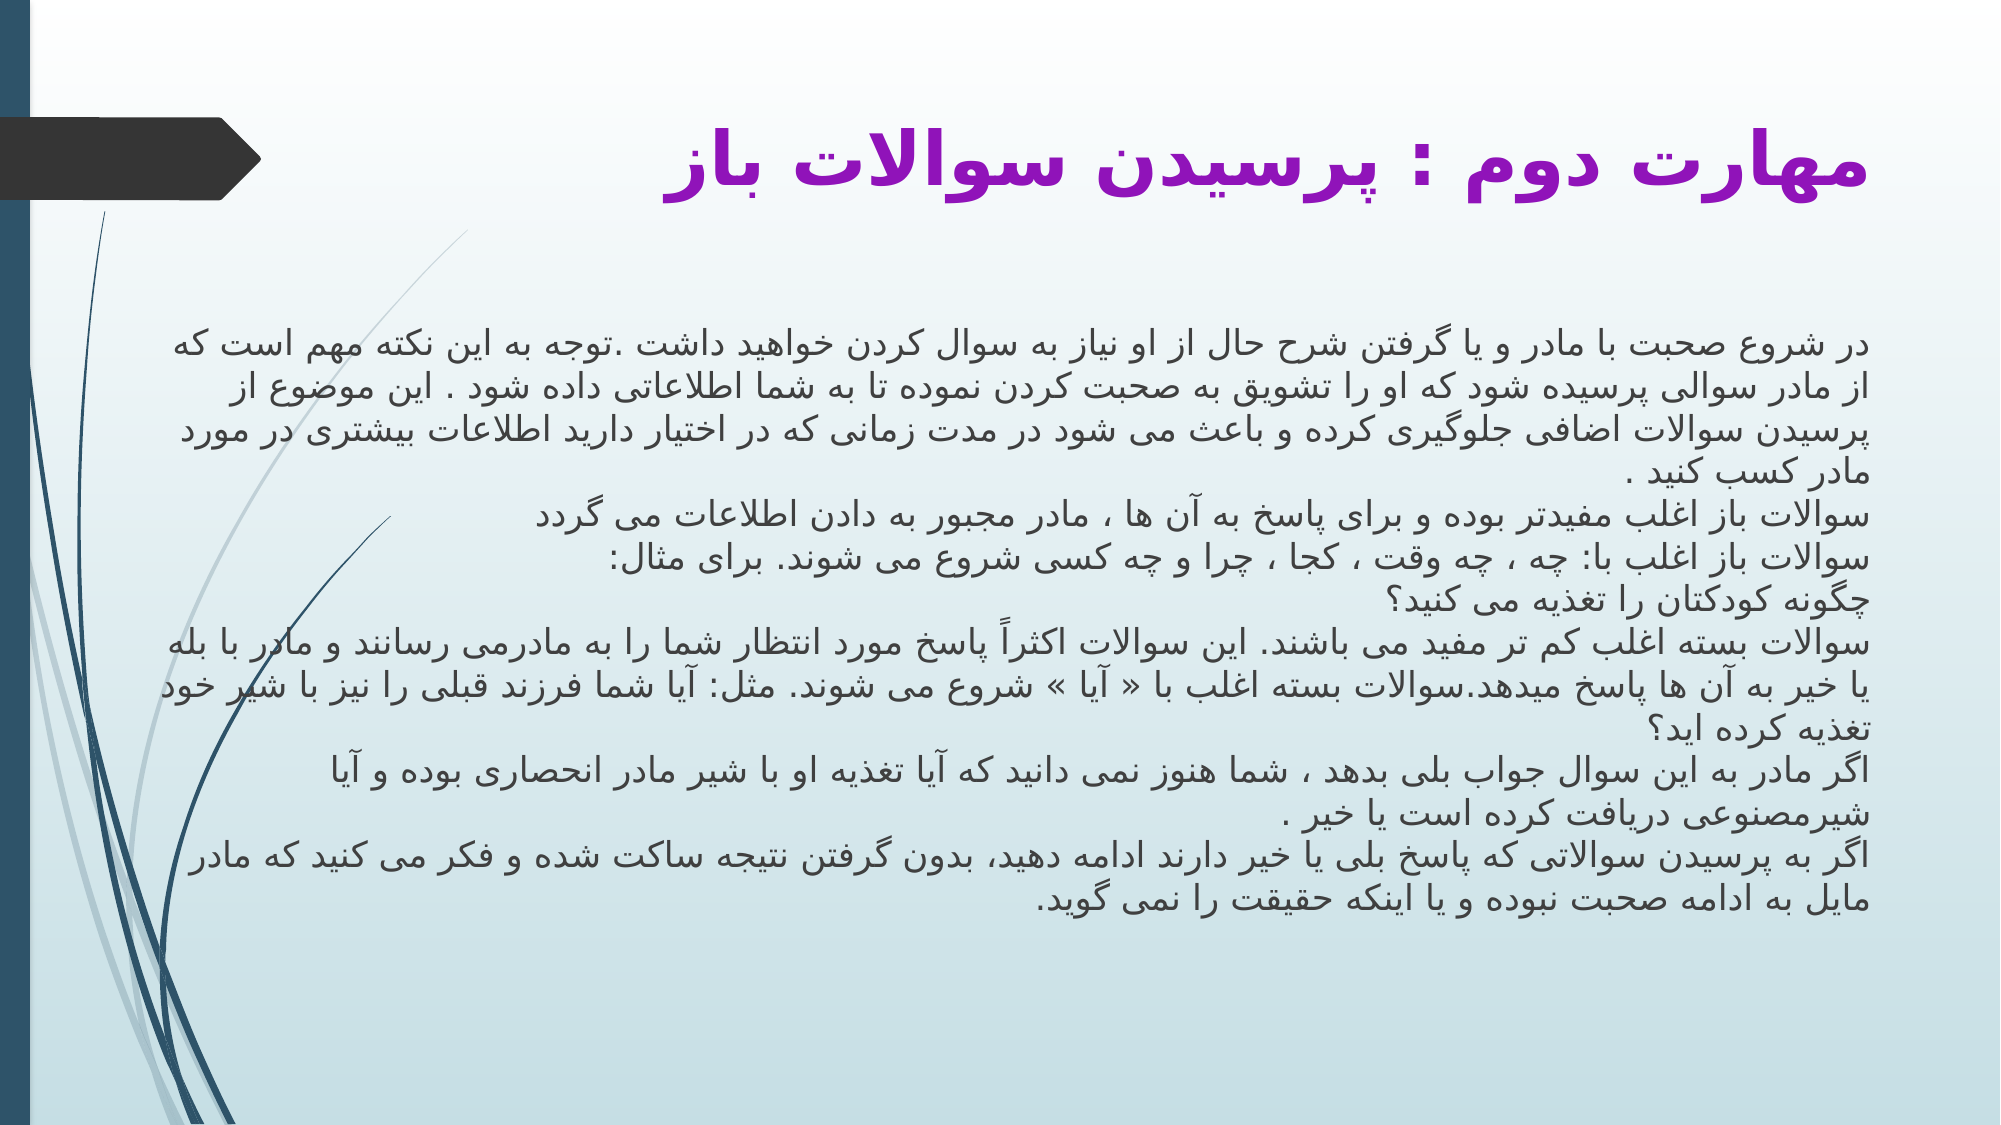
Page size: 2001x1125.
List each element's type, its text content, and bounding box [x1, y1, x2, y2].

title مهارت دوم : پرسيدن سوالات باز [425, 102, 1888, 312]
list در شروع صحبت با مادر و یا گرفتن شرح حال از او نیاز به سوال کردن خواهید داشت .توجه به این نکته مهم است که از مادر سوالی پرسیده شود که او را تشویق به صحبت کردن نموده تا به شما اطلاعاتی داده شود . این موضوع از پرسیدن سوالات اضافی جلوگیری کرده و باعث می شود در مدت زمانی که در اختیار دارید اطلاعات بیشتری در مورد مادر کسب کنید . سوالات باز اغلب مفیدتر بوده و برای پاسخ به آن ها ، مادر مجبور به دادن اطلاعات می گردد سوالات باز اغلب با: چه ، چه وقت ، کجا ، چرا و چه کسی شروع می شوند. برای مثال: چگونه کودکتان را تغذیه می کنید؟ سوالات بسته اغلب کم تر مفید می باشند. این سوالات اکثراً پاسخ مورد انتظار شما را به مادرمی رسانند و مادر با بله یا خیر به آن ها پاسخ میدهد.سوالات بسته اغلب با « آیا » شروع می شوند. مثل: آیا شما فرزند قبلی را نیز با شیر خود تغذیه کرده اید؟ اگر مادر به این سوال جواب بلی بدهد ، شما هنوز نمی دانید که آیا تغذیه او با شیر مادر انحصاری بوده و آیا شیرمصنوعی دریافت کرده است یا خیر . اگر به پرسیدن سوالاتی که پاسخ بلی یا خیر دارند ادامه دهید، بدون گرفتن نتیجه ساکت شده و فکر می کنید که مادر مایل به ادامه صحبت نبوده و یا اینکه حقیقت را نمی گوید. [139, 312, 1888, 970]
